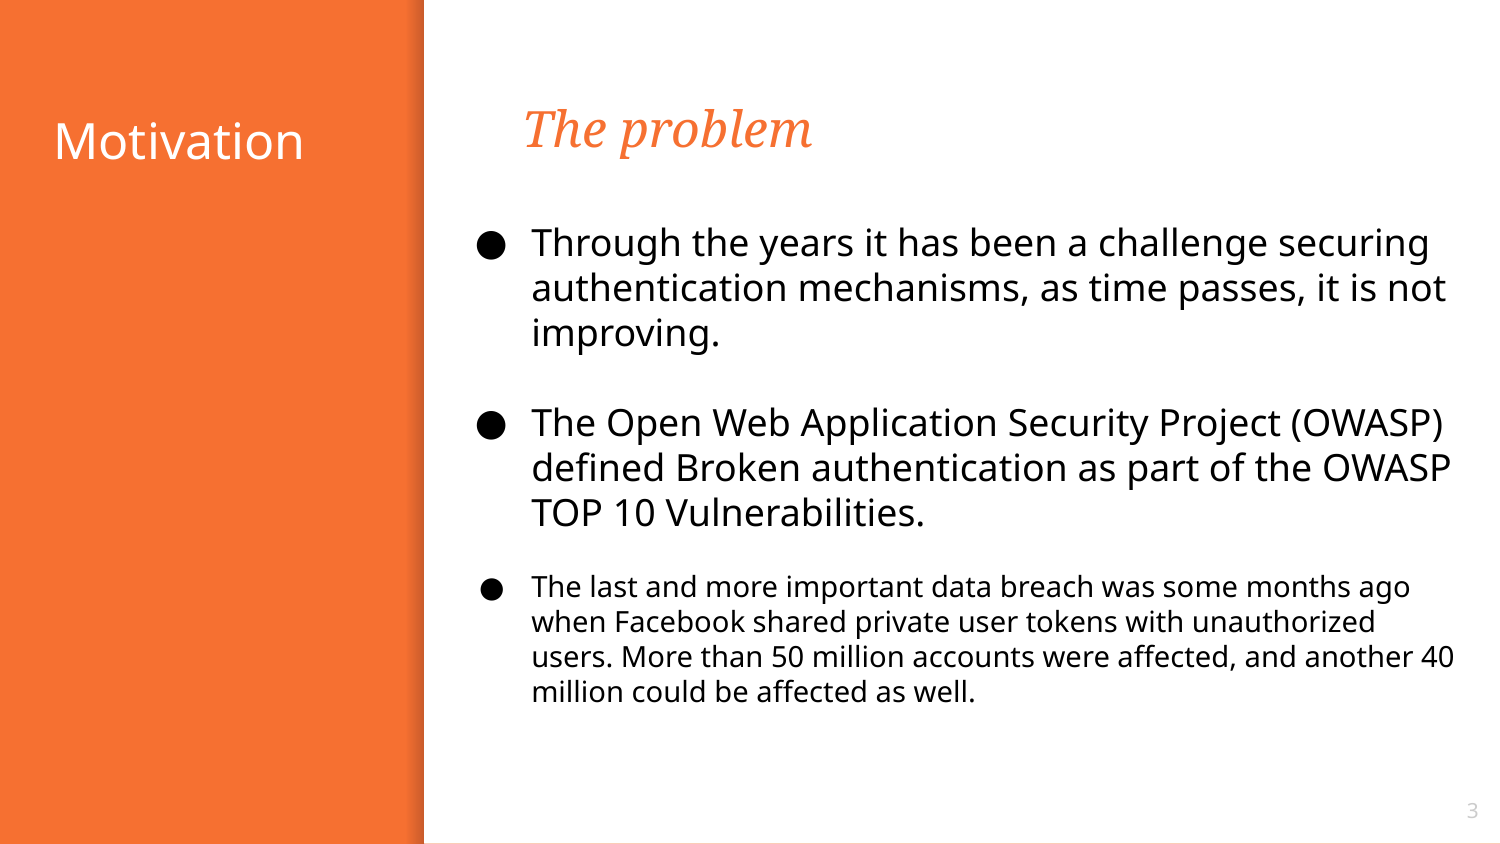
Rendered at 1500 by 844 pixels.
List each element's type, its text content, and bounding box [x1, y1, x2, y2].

list The problem [506, 73, 1425, 203]
slide_number ‹#› [1403, 779, 1494, 844]
title Motivation [38, 94, 375, 748]
list Through the years it has been a challenge securing authentication mechanisms, as time passes, it is not improving. The Open Web Application Security Project (OWASP) defined Broken authentication as part of the OWASP TOP 10 Vulnerabilities. The last and more important data breach was some months ago when Facebook shared private user tokens with unauthorized users. More than 50 million accounts were affected, and another 40 million could be affected as well. [441, 203, 1475, 623]
